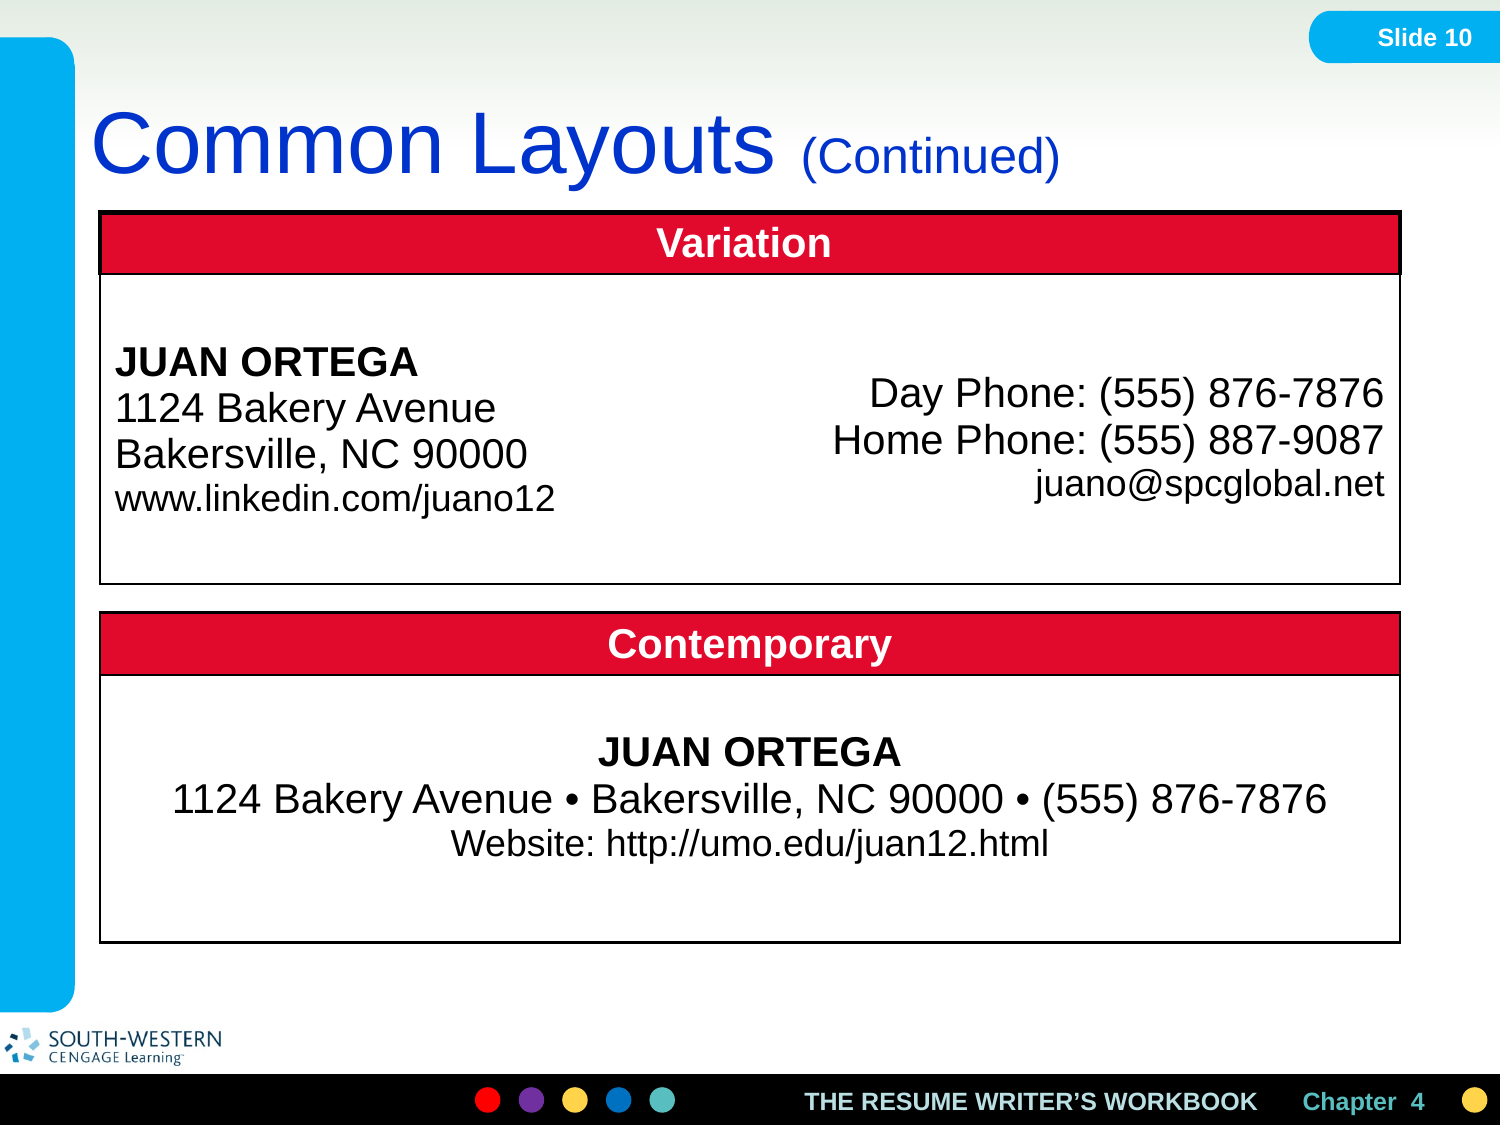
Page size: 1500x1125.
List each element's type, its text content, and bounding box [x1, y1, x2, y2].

footer Chapter 4 [1287, 1075, 1488, 1125]
picture [0, 1022, 225, 1073]
table_cell JUAN ORTEGA 1124 Bakery Avenue Bakersville, NC 90000 www.linkedin.com/juano12 [101, 275, 750, 583]
table_cell JUAN ORTEGA 1124 Bakery Avenue • Bakersville, NC 90000 • (555) 876-7876 Website: http://umo.edu/juan12.html [101, 676, 1399, 941]
table_cell Day Phone: (555) 876-7876 Home Phone: (555) 887-9087 juano@spcglobal.net [750, 275, 1399, 583]
title Common Layouts (Continued) [74, 44, 1426, 233]
table_header Variation [102, 215, 1398, 273]
table_header Contemporary [101, 614, 1399, 674]
slide_number Slide 10 [1312, 13, 1488, 93]
